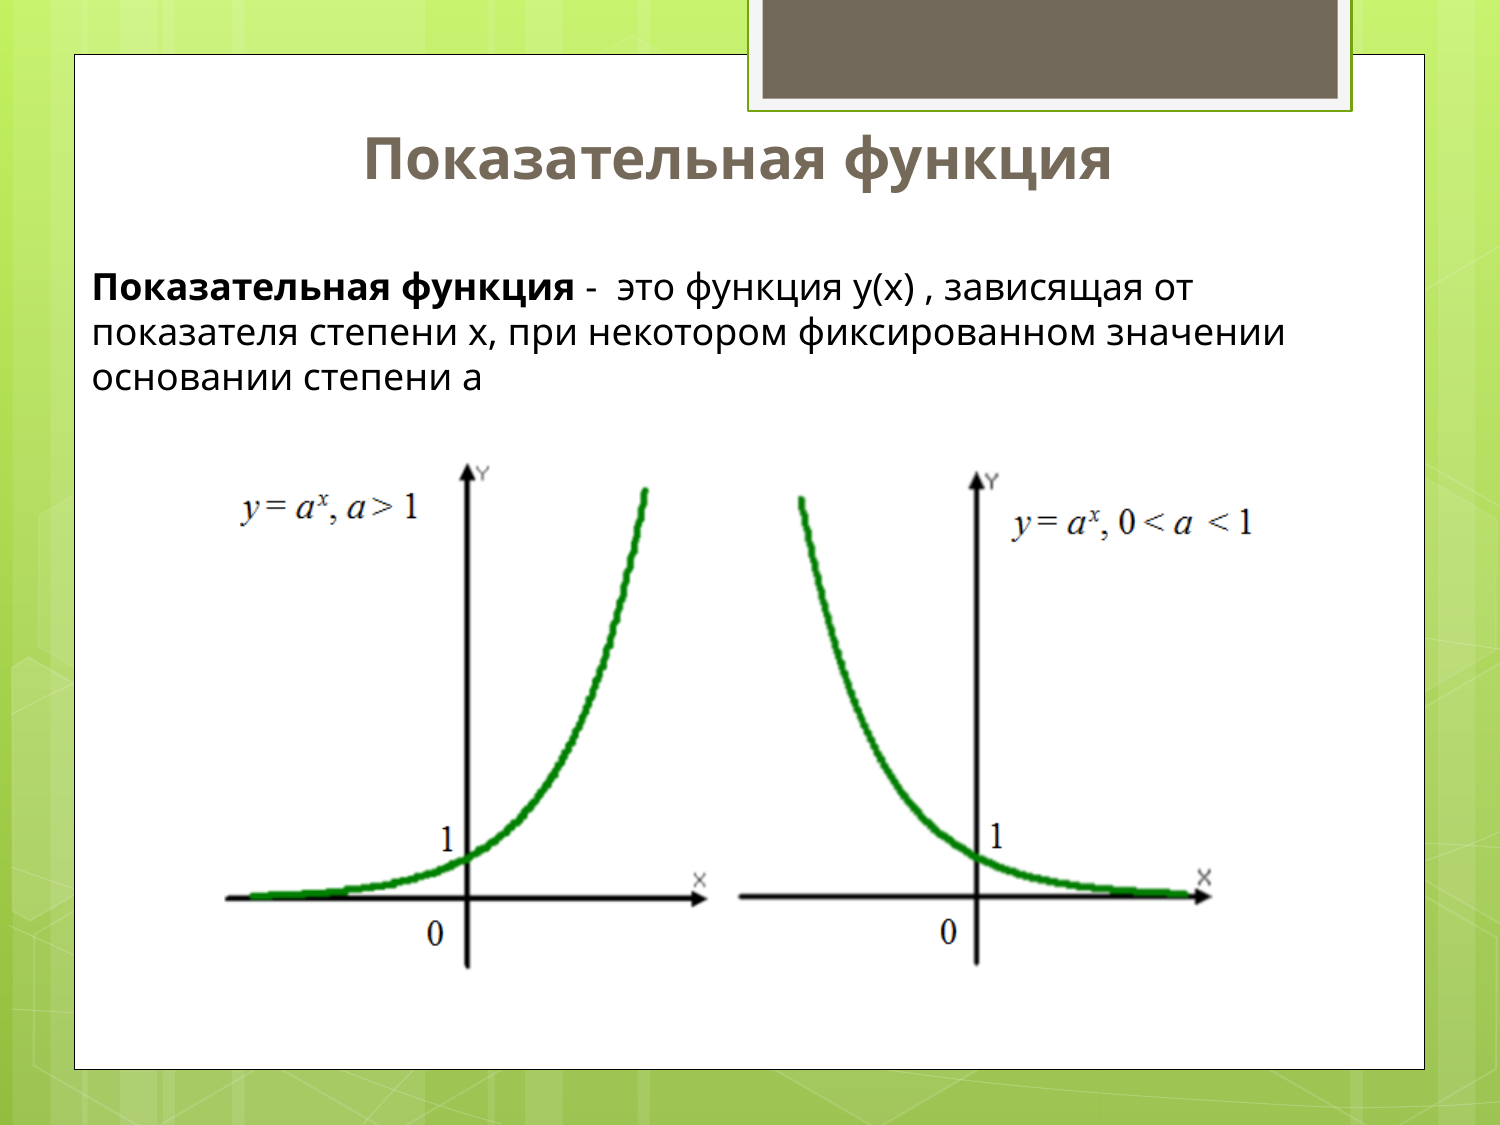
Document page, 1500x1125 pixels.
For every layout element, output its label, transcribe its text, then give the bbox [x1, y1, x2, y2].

text_box Показательная функция [347, 113, 1130, 199]
picture [224, 462, 1253, 971]
